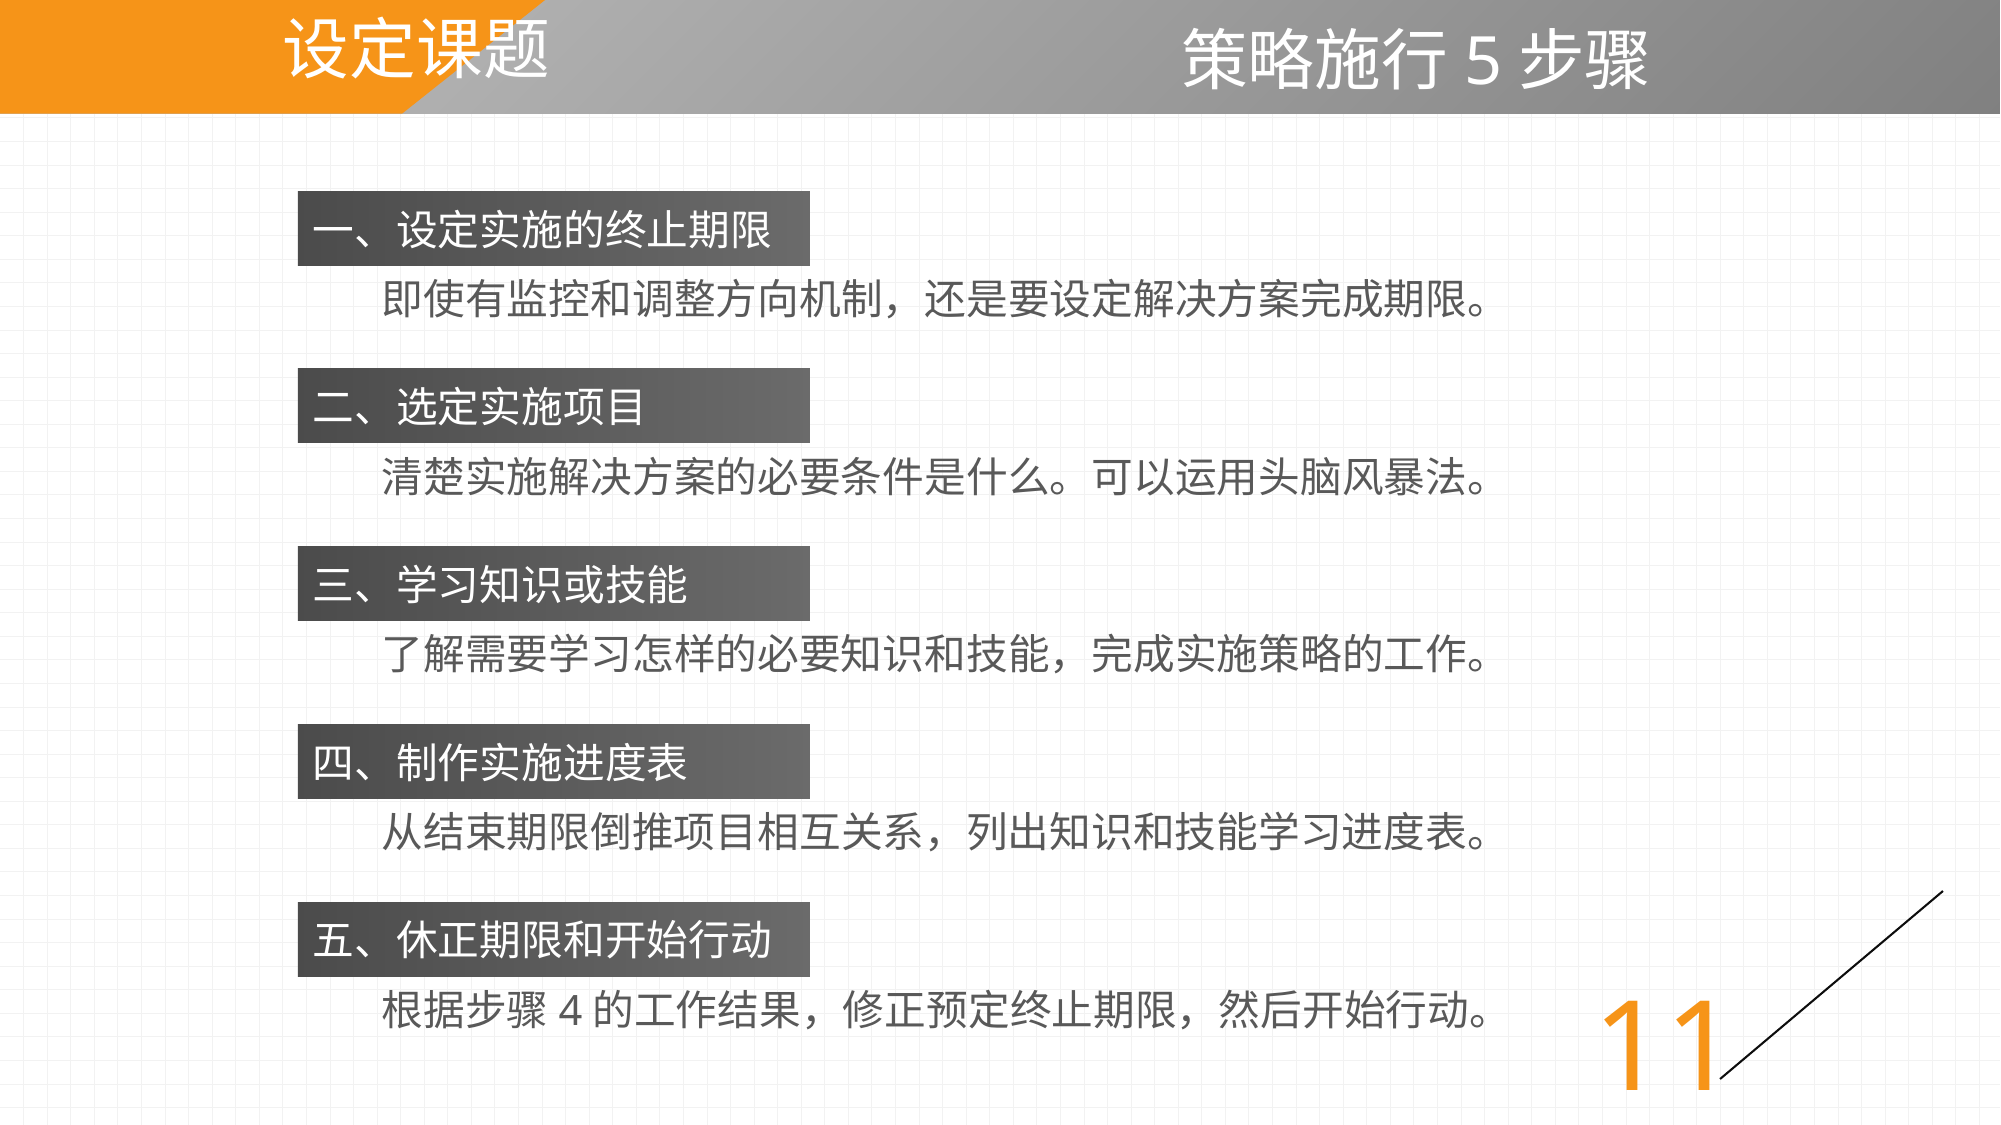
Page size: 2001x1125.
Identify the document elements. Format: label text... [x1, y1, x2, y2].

text_box 11 [1578, 958, 1780, 1124]
text_box 设定课题 [268, 0, 634, 95]
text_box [297, 190, 1733, 1042]
text_box 策略施行5步骤 [814, 5, 1667, 110]
